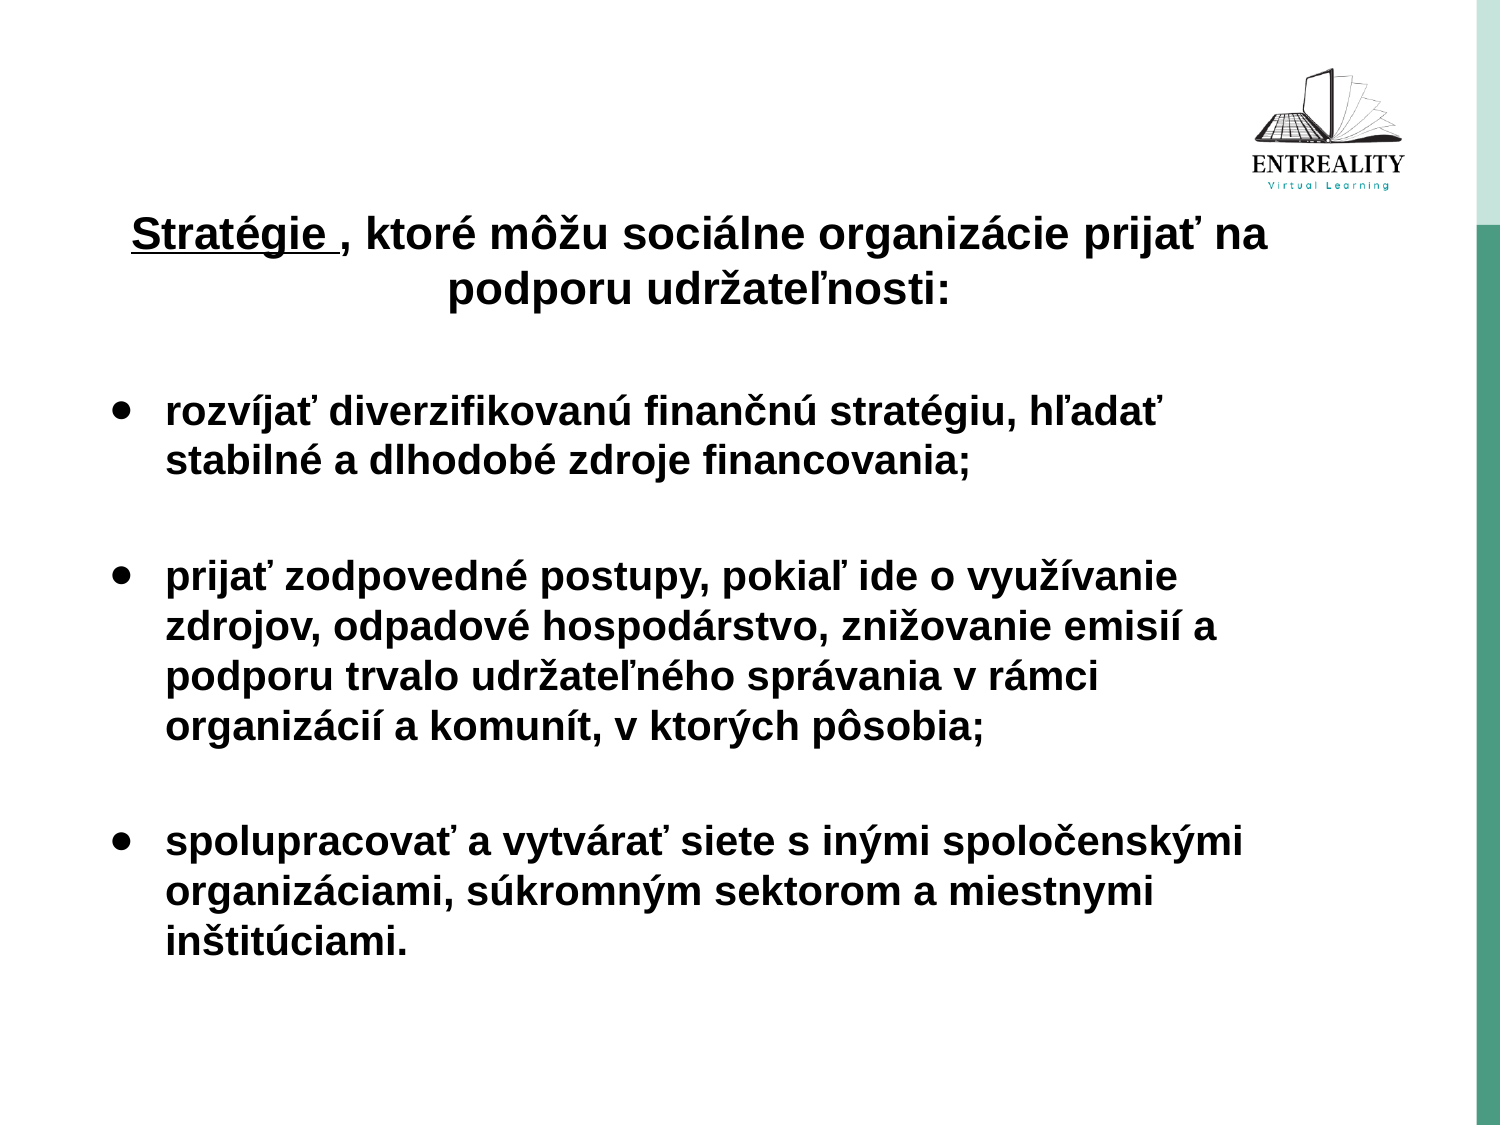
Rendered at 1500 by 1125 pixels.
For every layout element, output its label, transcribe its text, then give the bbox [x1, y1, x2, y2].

picture [1198, 0, 1458, 259]
list Stratégie , ktoré môžu sociálne organizácie prijať na podporu udržateľnosti: rozvíjať diverzifikovanú finančnú stratégiu, hľadať stabilné a dlhodobé zdroje financovania; prijať zodpovedné postupy, pokiaľ ide o využívanie zdrojov, odpadové hospodárstvo, znižovanie emisií a podporu trvalo udržateľného správania v rámci organizácií a komunít, v ktorých pôsobia; spolupracovať a vytvárať siete s inými spoločenskými organizáciami, súkromným sektorom a miestnymi inštitúciami. [75, 195, 1325, 1005]
